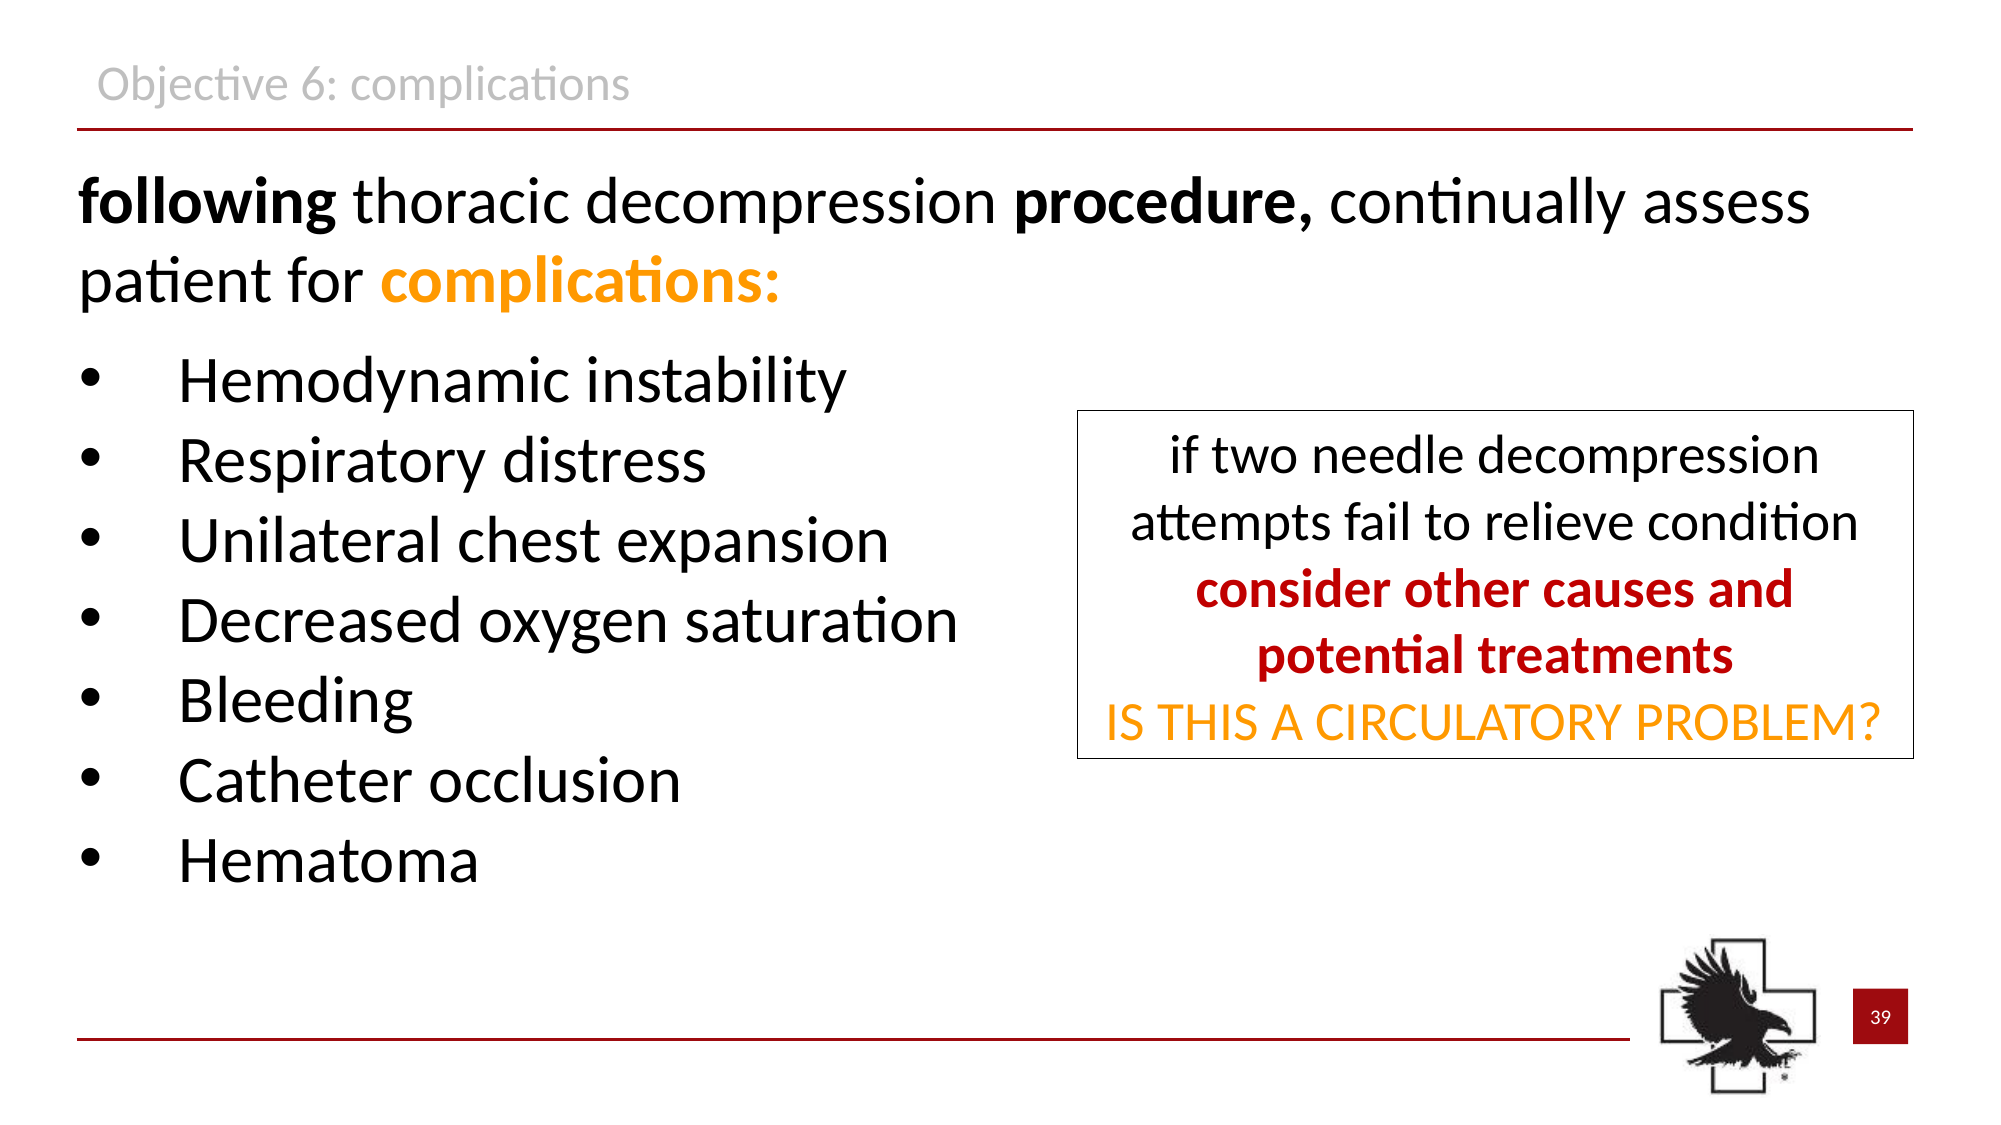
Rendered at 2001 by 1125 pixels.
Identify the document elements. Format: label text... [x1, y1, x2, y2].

text_box following thoracic decompression procedure, continually assess patient for complications: Hemodynamic instability Respiratory distress Unilateral chest expansion Decreased oxygen saturation Bleeding Catheter occlusion Hematoma [64, 148, 1892, 904]
text_box Objective 6: complications [82, 42, 682, 118]
slide_number 39 [1853, 988, 1909, 1045]
text_box if two needle decompression attempts fail to relieve condition consider other causes and potential treatments IS THIS A CIRCULATORY PROBLEM? [1077, 410, 1914, 759]
picture [1658, 934, 1821, 1098]
